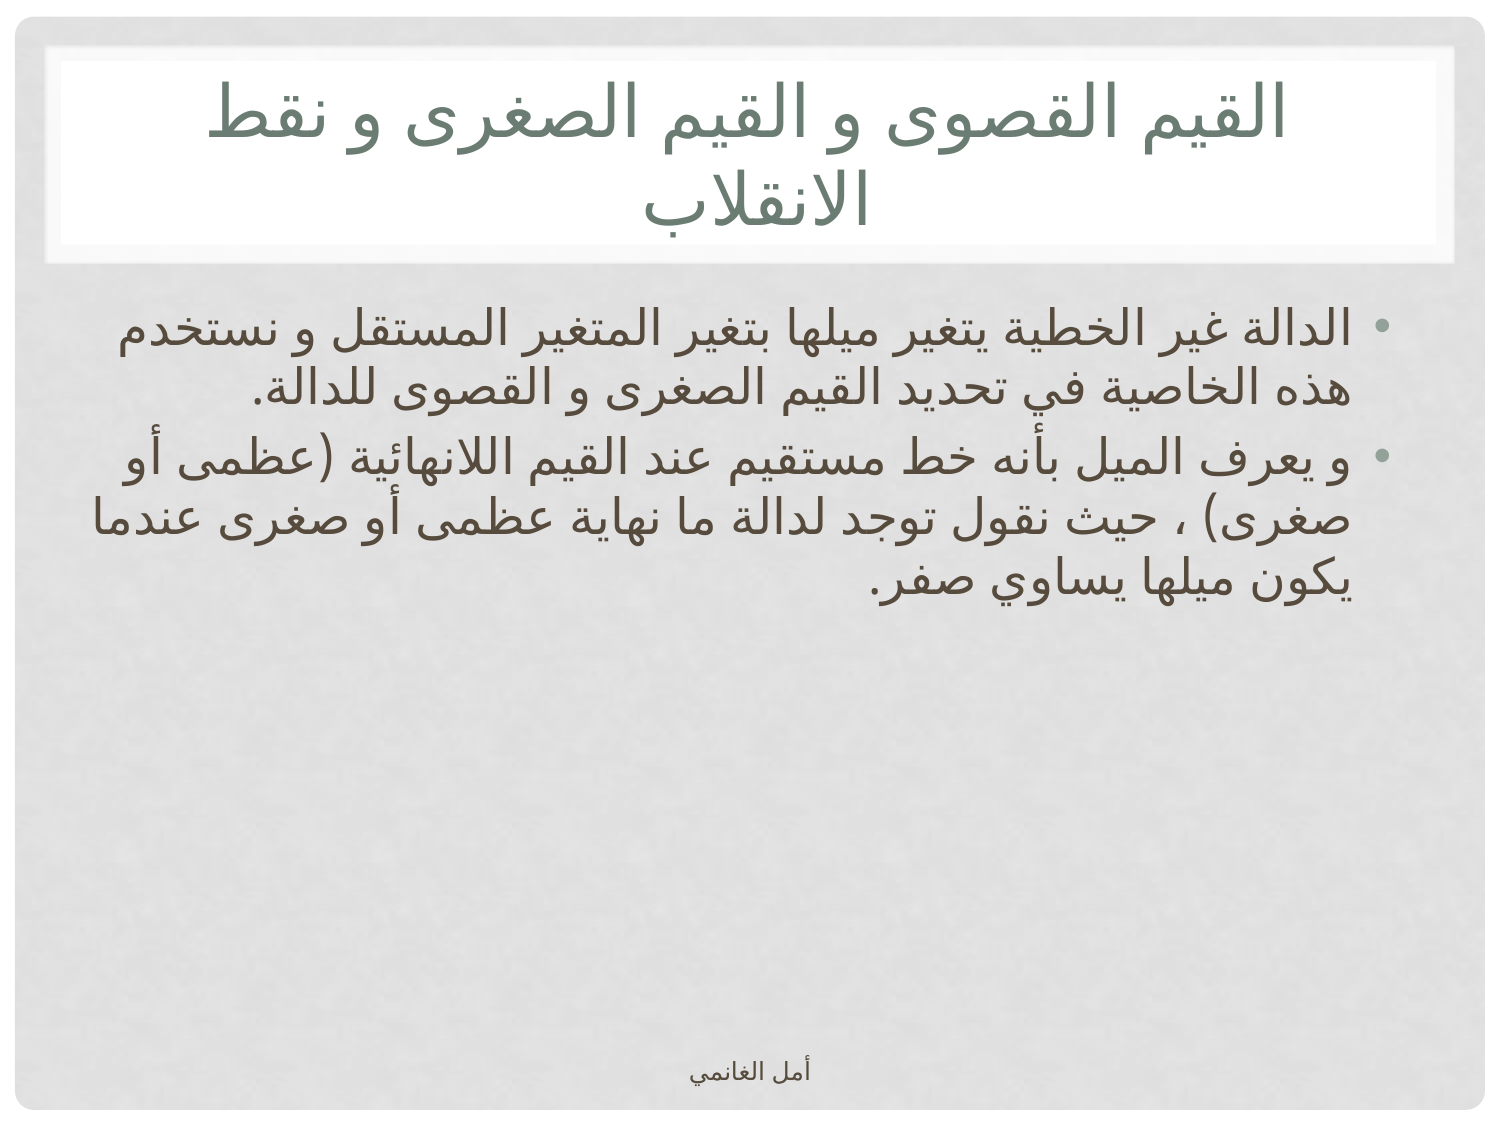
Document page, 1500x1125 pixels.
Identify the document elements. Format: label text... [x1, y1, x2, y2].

title القيم القصوى و القيم الصغرى و نقط الانقلاب [69, 66, 1425, 238]
footer أمل الغانمي [512, 1042, 988, 1103]
list الدالة غير الخطية يتغير ميلها بتغير المتغير المستقل و نستخدم هذه الخاصية في تحديد القيم الصغرى و القصوى للدالة. و يعرف الميل بأنه خط مستقيم عند القيم اللانهائية (عظمى أو صغرى) ، حيث نقول توجد لدالة ما نهاية عظمى أو صغرى عندما يكون ميلها يساوي صفر. [75, 287, 1425, 1005]
